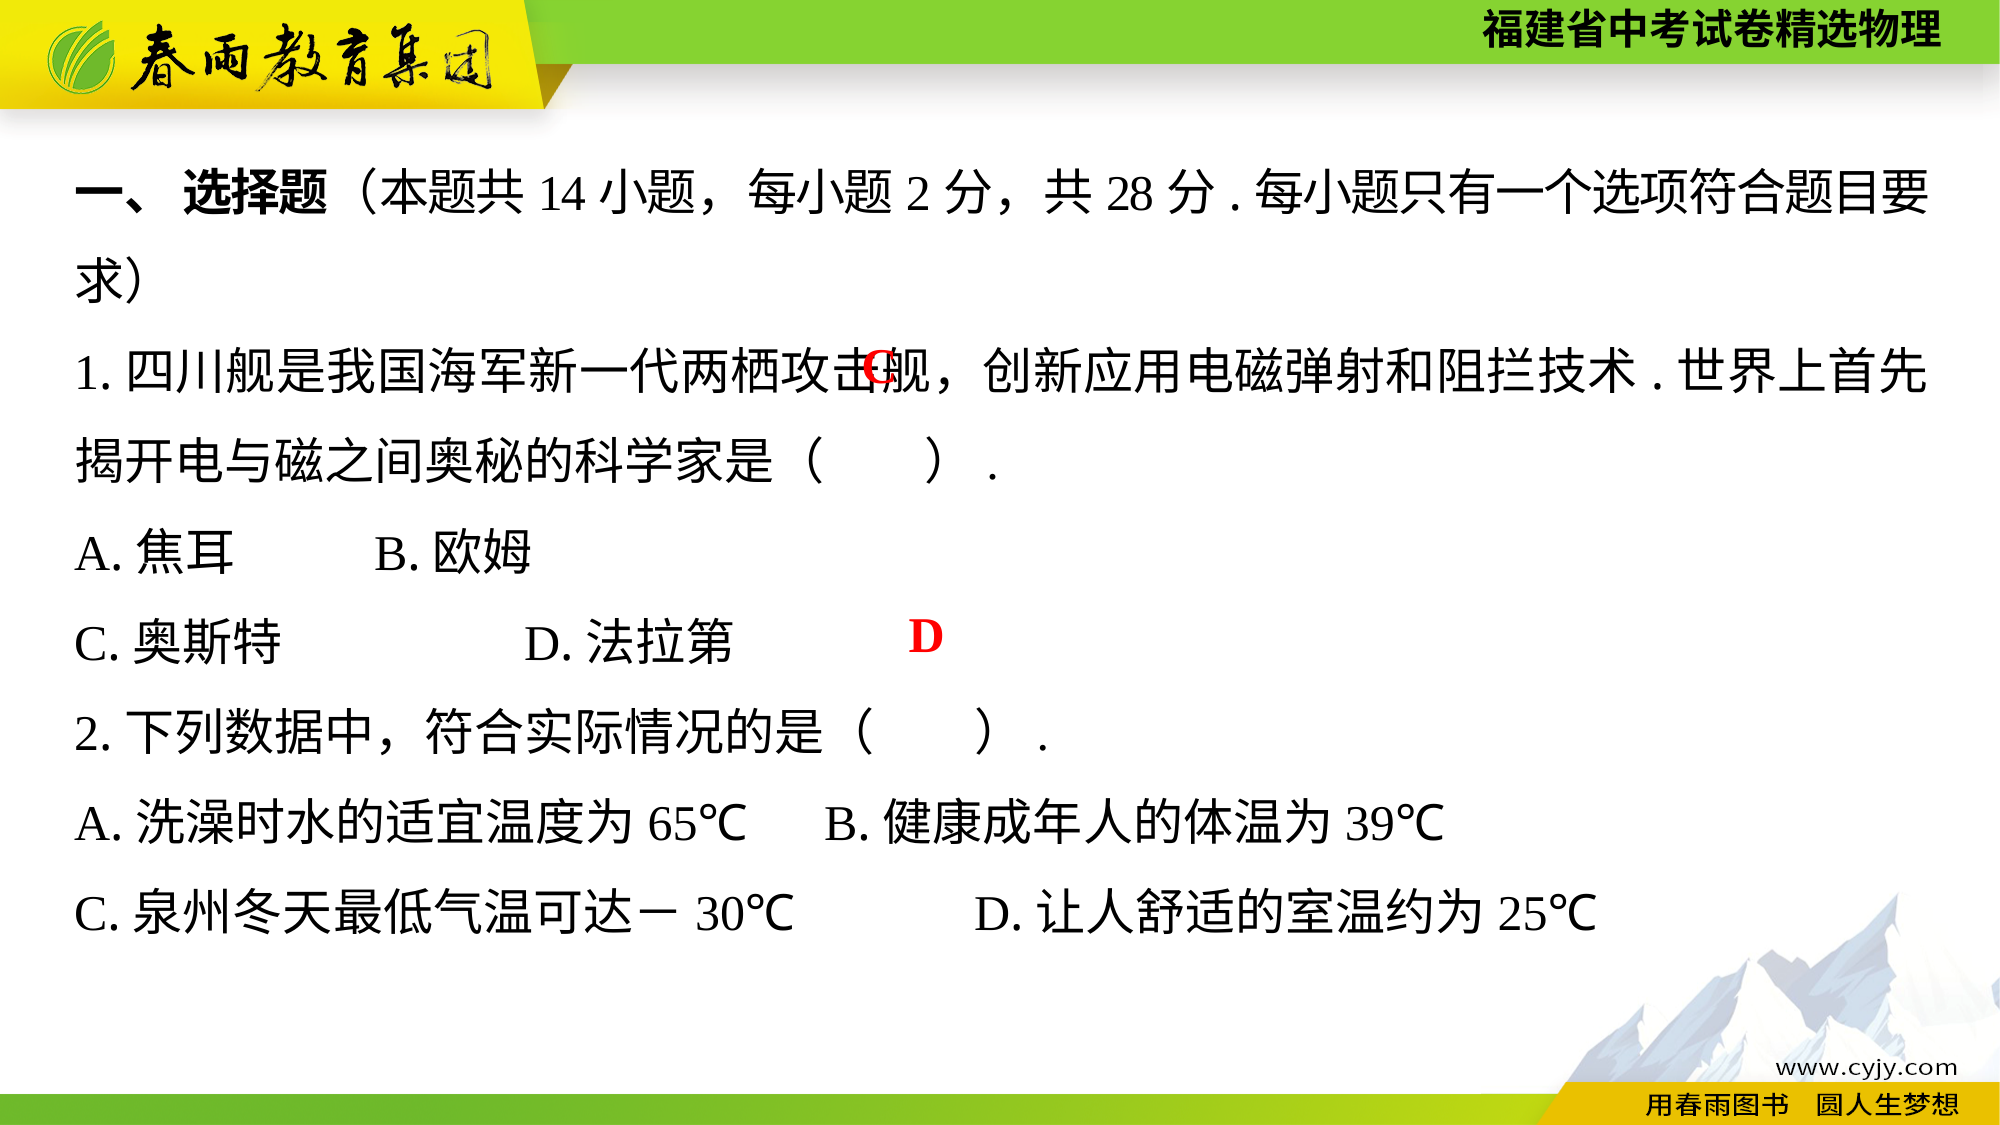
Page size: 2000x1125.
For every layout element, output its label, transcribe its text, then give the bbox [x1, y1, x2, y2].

text_box C [846, 326, 913, 401]
text_box D [894, 595, 960, 671]
picture [0, 0, 2000, 1125]
list 一、 选择题（本题共14小题，每小题2分，共28分.每小题只有一个选项符合题目要求） 1.四川舰是我国海军新一代两栖攻击舰，创新应用电磁弹射和阻拦技术.世界上首先揭开电与磁之间奥秘的科学家是（ ）. A.焦耳 B.欧姆 C.奥斯特 D.法拉第 2.下列数据中，符合实际情况的是（ ）. A.洗澡时水的适宜温度为65℃ B.健康成年人的体温为39℃ C.泉州冬天最低气温可达－30℃ D.让人舒适的室温约为25℃ [59, 122, 1944, 865]
